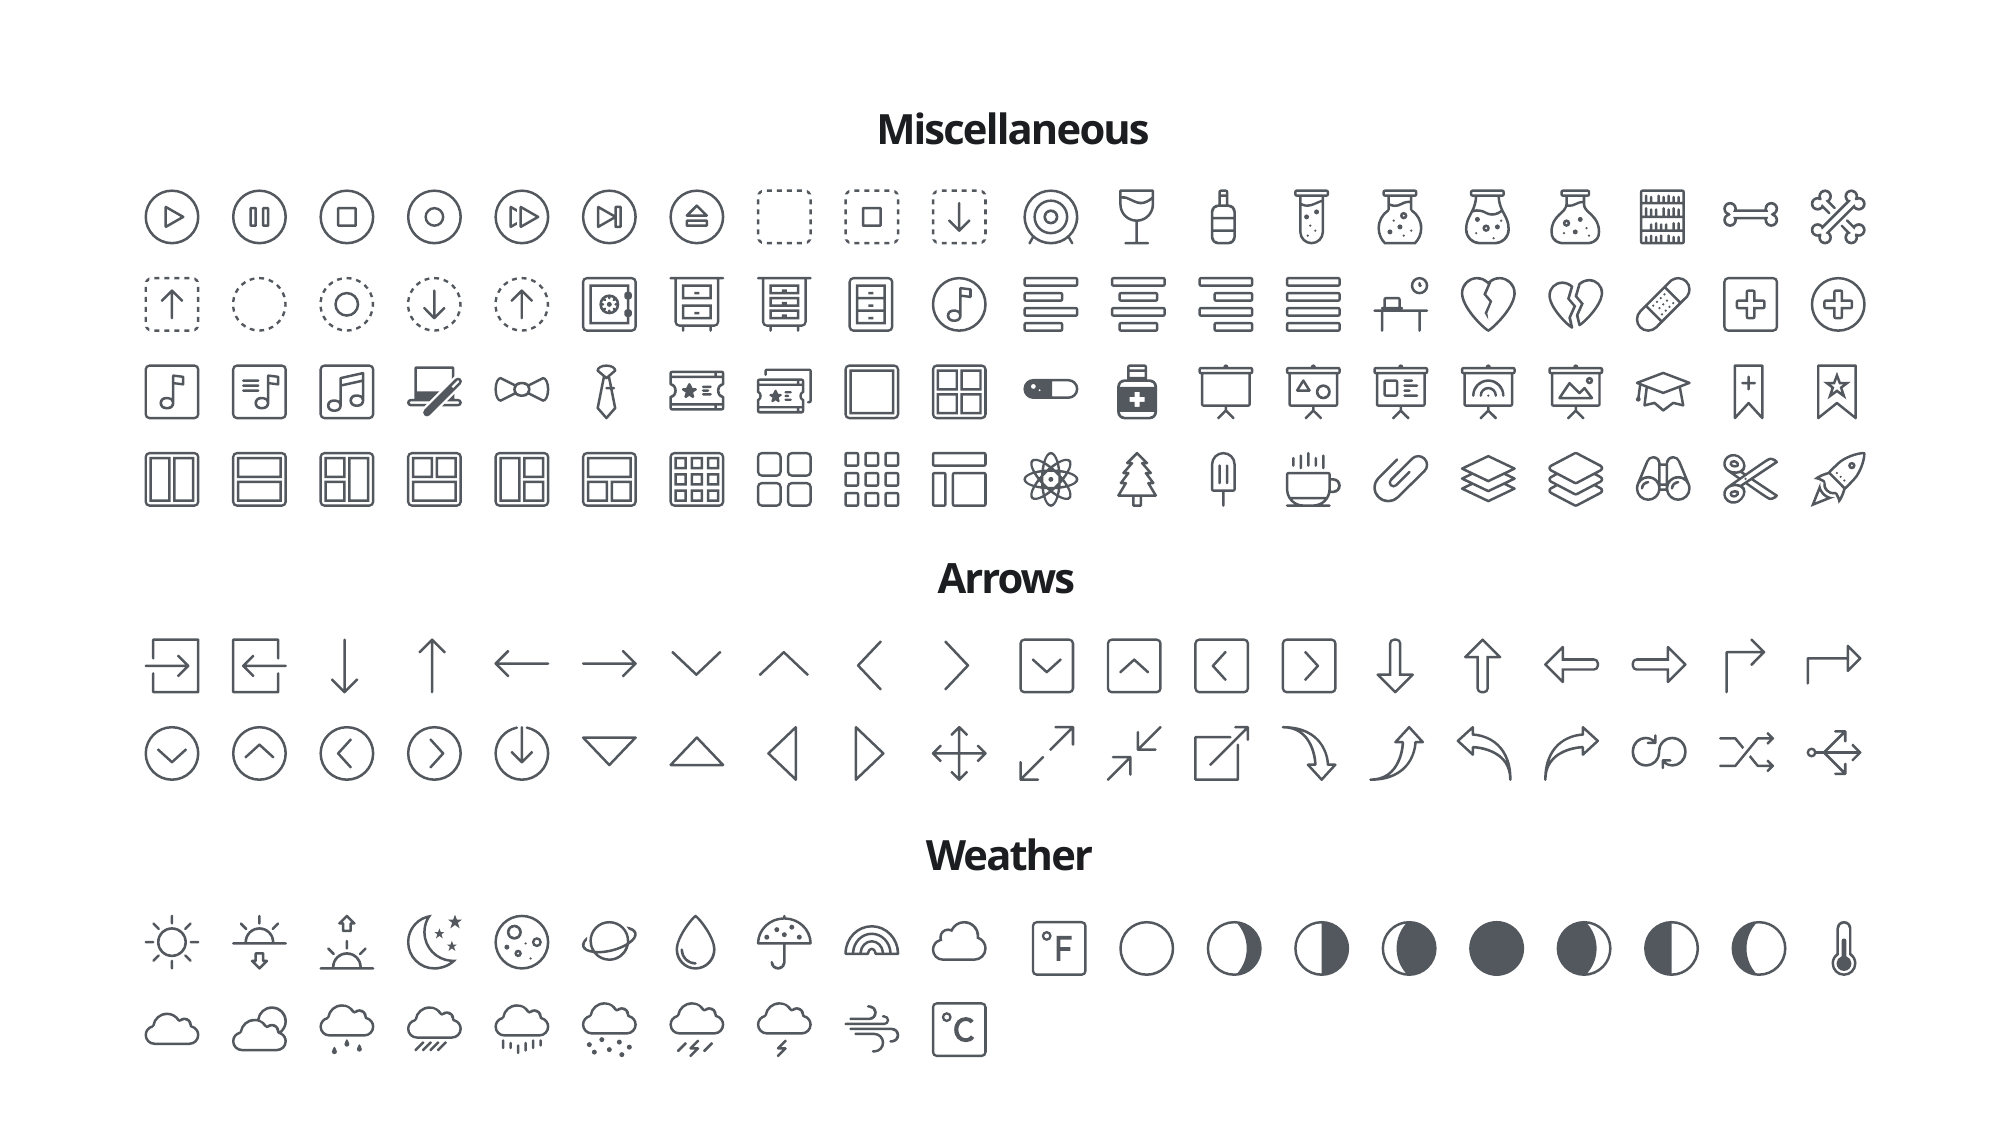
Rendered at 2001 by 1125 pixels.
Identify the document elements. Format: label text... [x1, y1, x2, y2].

text_box [786, 481, 812, 507]
text_box [1810, 451, 1866, 507]
text_box [758, 650, 809, 676]
text_box [494, 726, 550, 781]
text_box [948, 201, 971, 232]
text_box [406, 914, 457, 970]
text_box [1723, 276, 1779, 332]
text_box [331, 1046, 337, 1055]
text_box [931, 364, 987, 420]
text_box [1110, 306, 1166, 317]
text_box [849, 1005, 877, 1021]
text_box [844, 1015, 890, 1026]
text_box [596, 364, 617, 420]
text_box [1209, 725, 1250, 766]
text_box [1118, 321, 1159, 332]
text_box [1550, 189, 1601, 245]
text_box [1031, 920, 1087, 976]
text_box [669, 1002, 725, 1035]
text_box [864, 451, 880, 467]
text_box [1019, 638, 1075, 694]
text_box [319, 1004, 375, 1037]
text_box [1635, 371, 1691, 412]
text_box [951, 471, 987, 507]
text_box [669, 451, 725, 507]
text_box [1119, 920, 1175, 976]
text_box [1810, 189, 1866, 245]
text_box [1556, 920, 1612, 976]
text_box [144, 1012, 200, 1046]
text_box [319, 364, 375, 420]
text_box [1285, 321, 1341, 332]
text_box [1725, 638, 1766, 694]
text_box [1548, 281, 1577, 329]
text_box Weather [922, 825, 1097, 882]
text_box [669, 189, 725, 245]
text_box [1463, 638, 1502, 694]
text_box [776, 1039, 787, 1058]
text_box [144, 189, 200, 245]
text_box [359, 947, 367, 955]
text_box [884, 491, 900, 507]
text_box [1373, 454, 1429, 503]
text_box [338, 914, 356, 933]
text_box [330, 638, 359, 694]
text_box [1806, 644, 1862, 685]
text_box [1644, 920, 1700, 976]
text_box [1314, 456, 1318, 467]
text_box [1719, 732, 1775, 768]
text_box [844, 451, 860, 467]
text_box [1023, 189, 1079, 245]
text_box [1119, 189, 1155, 245]
text_box [160, 289, 184, 320]
text_box [516, 1044, 520, 1055]
text_box [1544, 725, 1600, 781]
text_box [436, 1041, 447, 1052]
text_box [334, 291, 360, 317]
text_box [1464, 189, 1510, 245]
text_box [429, 1041, 440, 1052]
text_box [344, 1039, 350, 1047]
text_box [767, 725, 798, 781]
text_box [1548, 364, 1604, 420]
text_box [501, 1039, 505, 1050]
text_box [786, 451, 812, 477]
text_box [494, 451, 550, 507]
text_box [864, 491, 880, 507]
text_box [1281, 638, 1337, 694]
text_box [1285, 364, 1341, 420]
text_box [1810, 276, 1866, 332]
text_box [884, 471, 900, 487]
text_box [671, 650, 722, 676]
text_box [1806, 730, 1862, 776]
text_box [494, 189, 550, 245]
text_box [931, 1002, 987, 1058]
text_box [1410, 276, 1429, 295]
text_box [231, 638, 280, 694]
text_box [1023, 291, 1064, 302]
text_box [848, 276, 894, 332]
text_box [1198, 364, 1254, 420]
text_box [1294, 920, 1350, 976]
text_box [241, 654, 287, 678]
text_box [756, 914, 812, 970]
text_box [931, 920, 987, 961]
text_box [409, 287, 415, 294]
text_box [406, 189, 462, 245]
text_box [231, 364, 287, 420]
text_box [1574, 278, 1604, 327]
text_box [319, 952, 375, 970]
text_box [931, 725, 987, 781]
text_box [756, 1002, 812, 1035]
text_box [1023, 321, 1064, 332]
text_box [144, 451, 200, 507]
text_box [849, 1027, 900, 1043]
text_box [1106, 638, 1162, 694]
text_box [1469, 920, 1525, 976]
text_box [184, 922, 192, 930]
text_box [1723, 201, 1779, 227]
text_box Arrows [934, 549, 1079, 606]
text_box [756, 378, 805, 414]
text_box [669, 736, 725, 767]
text_box [1049, 725, 1075, 751]
text_box [1194, 735, 1240, 781]
text_box [423, 289, 446, 320]
text_box Miscellaneous [873, 100, 1153, 157]
text_box [669, 370, 725, 411]
text_box [1460, 364, 1516, 420]
text_box [319, 451, 375, 507]
text_box [421, 1041, 432, 1052]
text_box [1285, 276, 1341, 287]
text_box [170, 959, 174, 970]
text_box [1731, 920, 1787, 976]
text_box [854, 725, 885, 781]
text_box [510, 725, 534, 764]
text_box [231, 1006, 287, 1052]
text_box [144, 725, 200, 781]
text_box [1285, 291, 1341, 302]
text_box [1136, 725, 1162, 751]
text_box [1376, 638, 1414, 694]
text_box [319, 189, 375, 245]
text_box [1210, 189, 1236, 245]
text_box [1198, 306, 1254, 317]
text_box [1299, 454, 1303, 470]
text_box [144, 654, 190, 678]
text_box [494, 1004, 550, 1037]
text_box [418, 638, 446, 694]
text_box [184, 954, 192, 962]
text_box [1110, 276, 1166, 287]
text_box [931, 451, 987, 467]
text_box [156, 927, 187, 958]
text_box [581, 920, 637, 961]
text_box [1723, 453, 1779, 504]
text_box [1381, 920, 1437, 976]
text_box [1460, 454, 1516, 503]
text_box [406, 1006, 462, 1039]
text_box [756, 276, 812, 332]
text_box [152, 954, 160, 962]
text_box [494, 649, 550, 678]
text_box [844, 364, 900, 420]
text_box [494, 376, 550, 402]
text_box [1748, 755, 1775, 773]
text_box [1831, 920, 1857, 976]
text_box [1294, 189, 1330, 245]
text_box [1117, 364, 1158, 420]
text_box [1281, 725, 1337, 781]
text_box [345, 939, 349, 950]
text_box [581, 189, 637, 245]
text_box [1198, 276, 1254, 287]
text_box [854, 1032, 885, 1053]
text_box [1023, 451, 1079, 507]
text_box [703, 1042, 714, 1053]
text_box [581, 451, 637, 507]
text_box [756, 481, 782, 507]
text_box [689, 1039, 700, 1058]
text_box [844, 925, 900, 956]
text_box [250, 952, 269, 970]
text_box [1118, 291, 1159, 302]
text_box [675, 914, 716, 970]
text_box [1023, 276, 1079, 287]
text_box [756, 451, 782, 477]
text_box [931, 276, 987, 332]
text_box [1631, 734, 1687, 770]
text_box [669, 276, 725, 332]
text_box [581, 276, 637, 332]
text_box [1733, 364, 1764, 420]
text_box [1817, 364, 1857, 420]
text_box [1023, 306, 1079, 317]
text_box [864, 471, 880, 487]
text_box [494, 914, 550, 970]
text_box [581, 649, 637, 678]
text_box [861, 206, 882, 227]
text_box [1456, 725, 1512, 781]
text_box [1023, 378, 1079, 399]
text_box [231, 189, 287, 245]
text_box [1373, 364, 1429, 420]
text_box [319, 725, 375, 781]
text_box [676, 1042, 687, 1053]
text_box [856, 640, 882, 691]
text_box [406, 725, 462, 781]
text_box [240, 322, 247, 328]
text_box [231, 725, 287, 781]
text_box [581, 1002, 637, 1035]
text_box [144, 940, 155, 944]
text_box [931, 471, 947, 507]
text_box [406, 366, 455, 407]
text_box [844, 471, 860, 487]
text_box [1460, 276, 1516, 332]
text_box [1206, 920, 1262, 976]
text_box [510, 289, 533, 320]
text_box [151, 638, 200, 694]
text_box [1117, 451, 1158, 507]
text_box [1639, 189, 1685, 245]
text_box [415, 322, 422, 328]
text_box [531, 1039, 535, 1050]
text_box [844, 491, 860, 507]
text_box [240, 922, 248, 930]
text_box [170, 914, 174, 925]
text_box [1106, 755, 1132, 781]
text_box [764, 368, 812, 404]
text_box [884, 451, 900, 467]
text_box [189, 940, 200, 944]
text_box [581, 736, 637, 767]
text_box [1194, 638, 1250, 694]
text_box [144, 364, 200, 420]
text_box [356, 1044, 362, 1052]
text_box [152, 922, 160, 930]
text_box [1635, 276, 1691, 332]
text_box [1373, 296, 1429, 332]
text_box [1285, 471, 1341, 507]
text_box [1548, 451, 1604, 507]
text_box [423, 377, 462, 417]
text_box [231, 451, 287, 507]
text_box [327, 947, 335, 955]
text_box [1285, 306, 1341, 317]
text_box [1019, 755, 1045, 781]
text_box [1635, 455, 1691, 501]
text_box [448, 914, 462, 929]
text_box [271, 922, 279, 930]
text_box [1213, 321, 1254, 332]
text_box [1544, 645, 1600, 684]
text_box [414, 1041, 425, 1052]
text_box [231, 927, 287, 945]
text_box [234, 287, 240, 294]
text_box [406, 451, 462, 507]
text_box [944, 640, 970, 691]
text_box [1369, 725, 1425, 781]
text_box [1377, 189, 1423, 245]
text_box [1631, 645, 1687, 684]
text_box [1210, 451, 1236, 507]
text_box [1213, 291, 1254, 302]
